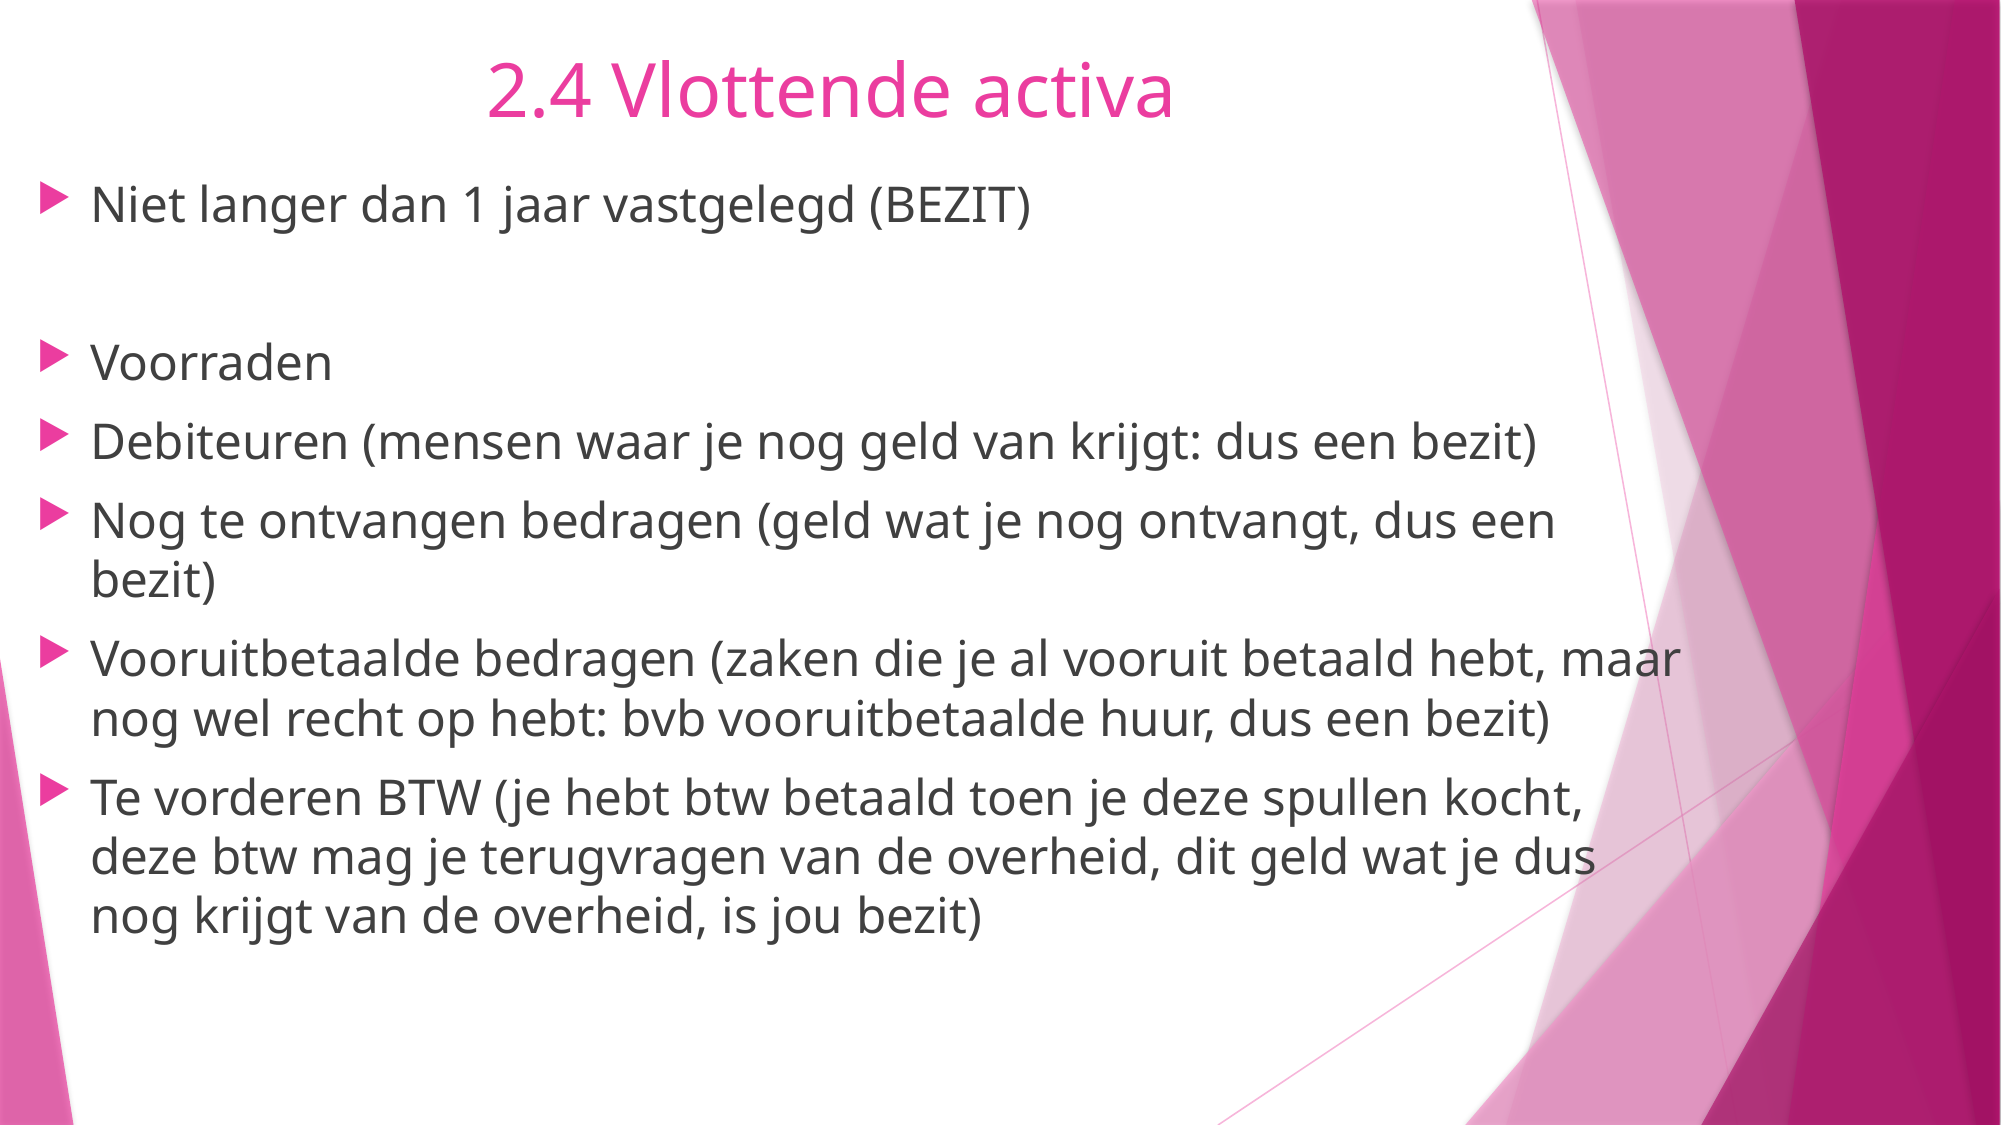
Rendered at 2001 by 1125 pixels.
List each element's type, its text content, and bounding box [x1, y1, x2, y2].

title 2.4 Vlottende activa [471, 35, 1750, 275]
list Niet langer dan 1 jaar vastgelegd (BEZIT) Voorraden Debiteuren (mensen waar je nog geld van krijgt: dus een bezit) Nog te ontvangen bedragen (geld wat je nog ontvangt, dus een bezit) Vooruitbetaalde bedragen (zaken die je al vooruit betaald hebt, maar nog wel recht op hebt: bvb vooruitbetaalde huur, dus een bezit) Te vorderen BTW (je hebt btw betaald toen je deze spullen kocht, deze btw mag je terugvragen van de overheid, dit geld wat je dus nog krijgt van de overheid, is jou bezit) [21, 165, 1708, 1006]
